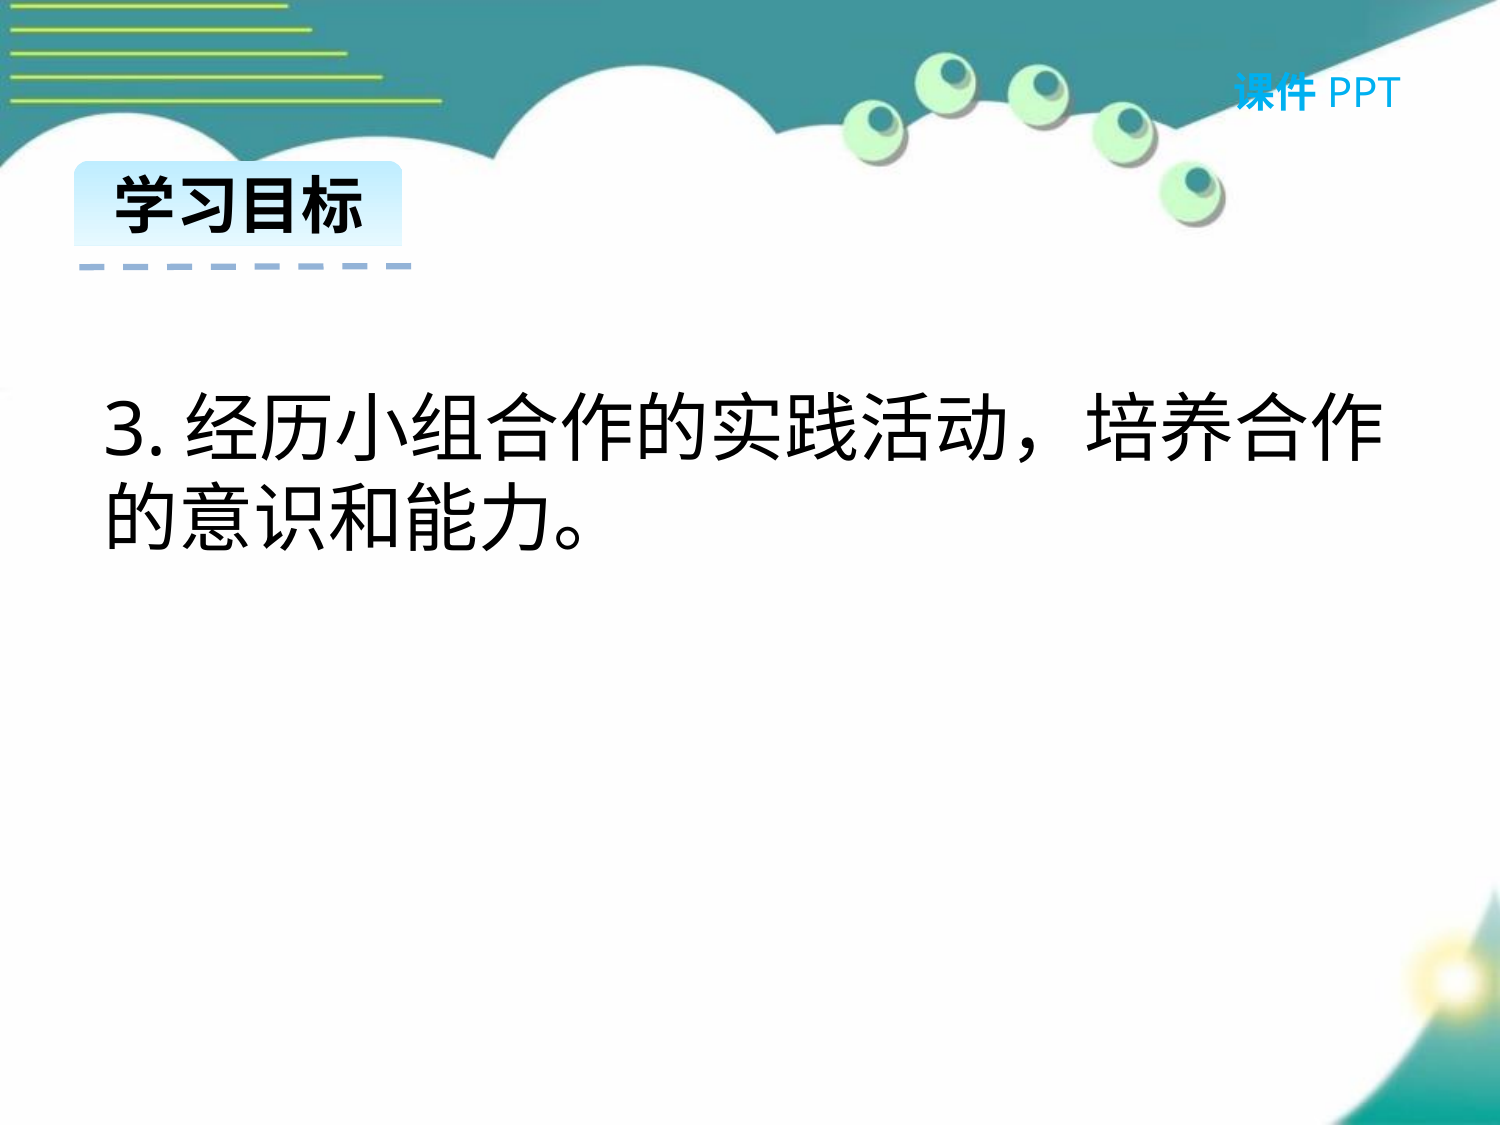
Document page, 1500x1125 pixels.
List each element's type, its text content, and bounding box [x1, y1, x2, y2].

picture [0, 0, 1500, 1125]
text_box 学习目标 [74, 160, 403, 246]
text_box 3.经历小组合作的实践活动，培养合作的意识和能力。 [88, 373, 1438, 569]
text_box 课件PPT [1218, 58, 1418, 124]
